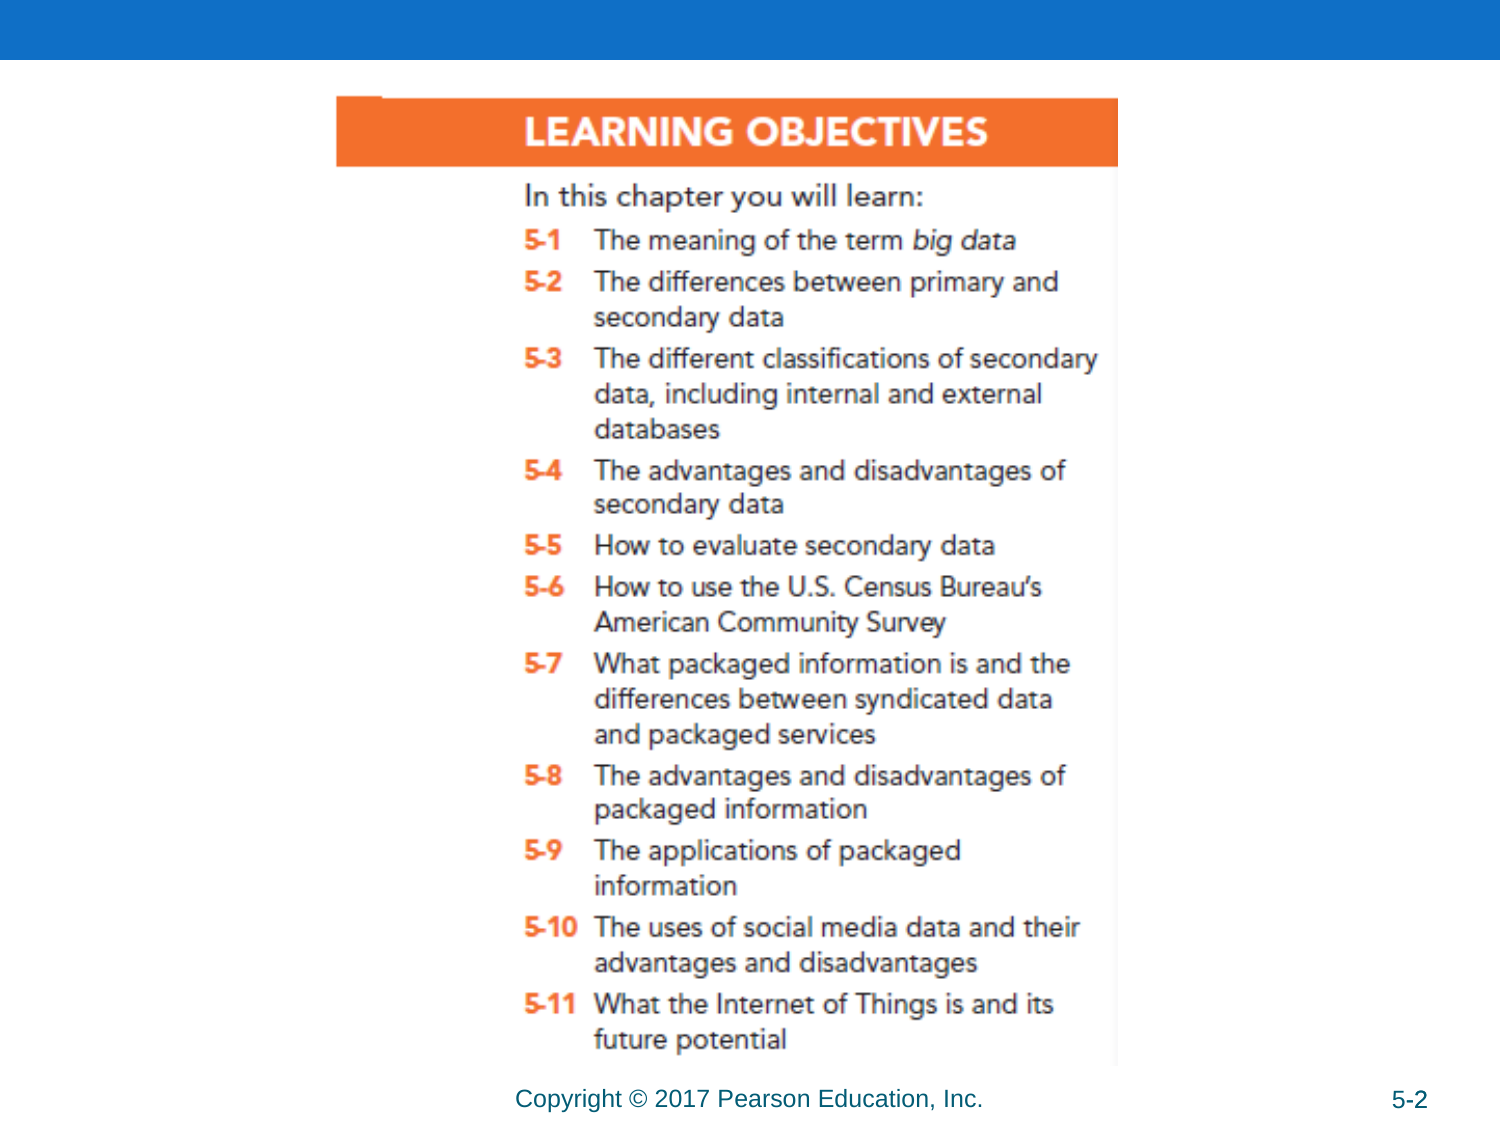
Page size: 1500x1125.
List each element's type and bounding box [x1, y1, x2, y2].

picture [312, 78, 1119, 1067]
picture [641, 1100, 647, 1107]
